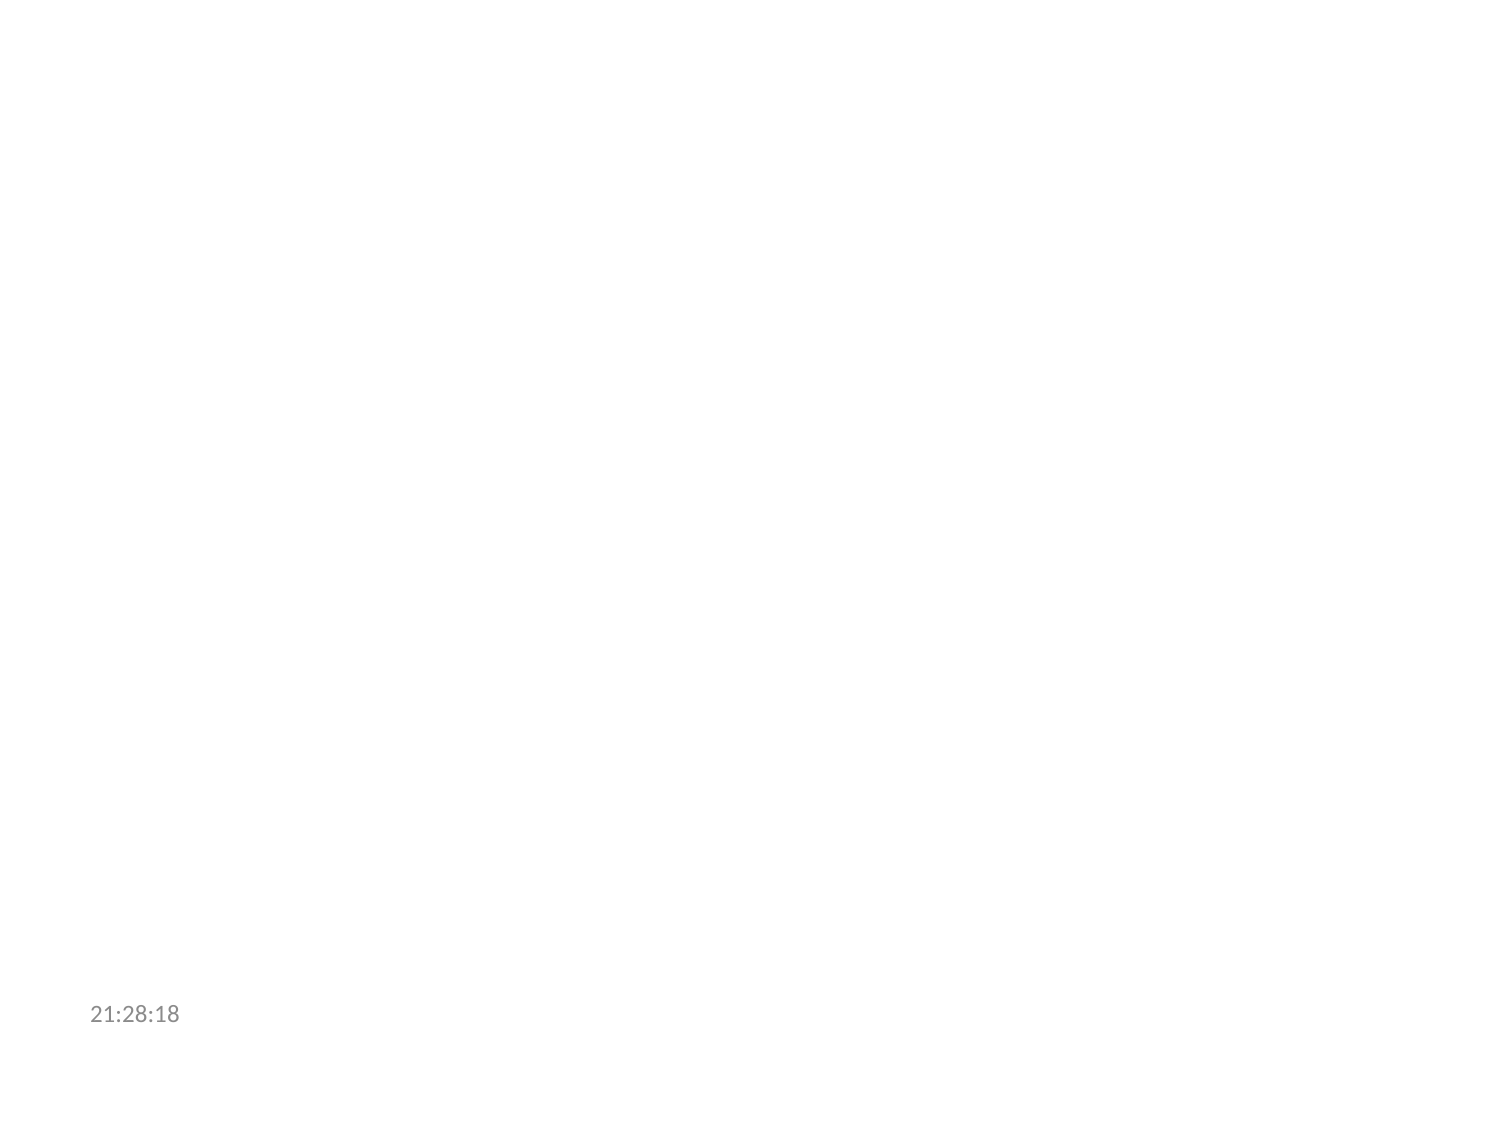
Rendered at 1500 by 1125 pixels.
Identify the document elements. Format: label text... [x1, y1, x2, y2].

text_box 15:35:09 [75, 982, 425, 1043]
